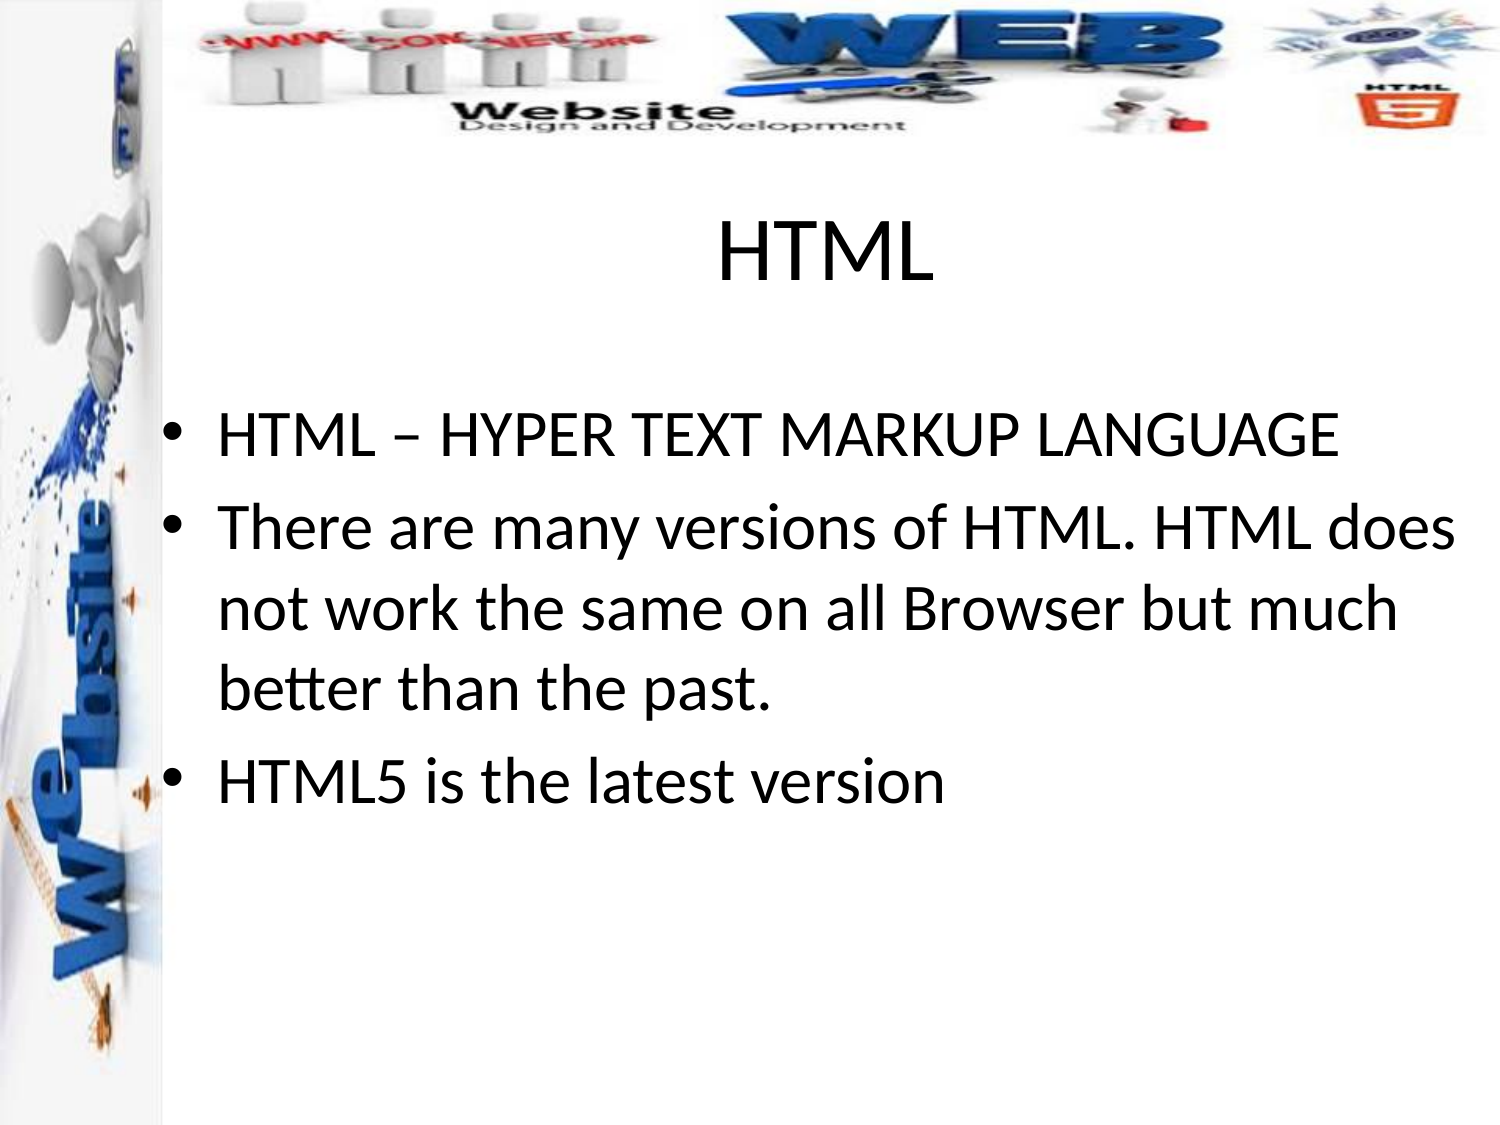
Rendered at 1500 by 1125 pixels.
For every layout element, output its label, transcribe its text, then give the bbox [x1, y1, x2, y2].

list HTML – HYPER TEXT MARKUP LANGUAGE There are many versions of HTML. HTML does not work the same on all Browser but much better than the past. HTML5 is the latest version [145, 382, 1496, 1125]
title HTML [151, 149, 1500, 338]
picture [0, 0, 1500, 1125]
